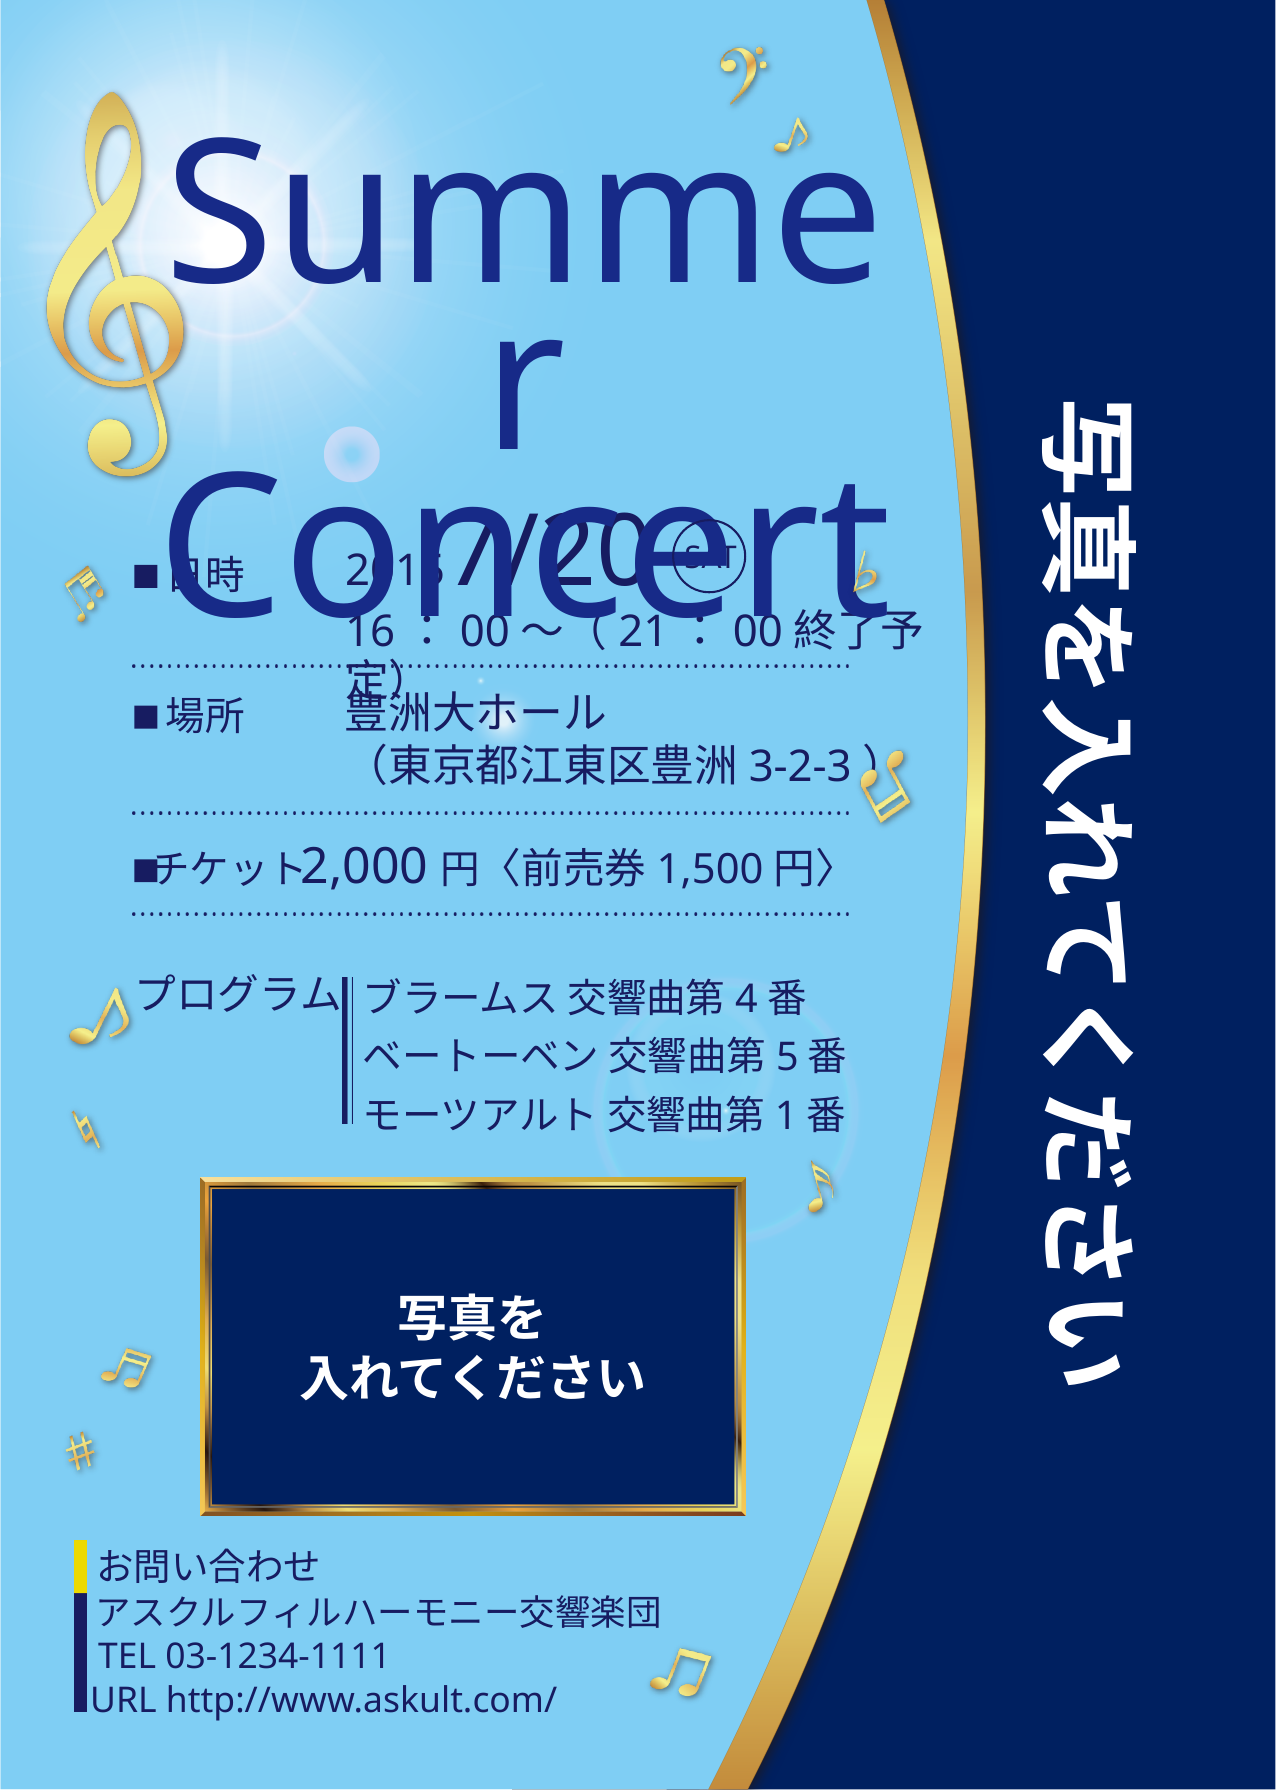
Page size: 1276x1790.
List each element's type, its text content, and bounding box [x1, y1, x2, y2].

text_box 写真を入れてください [1004, 0, 1276, 1790]
picture [0, 0, 1004, 1790]
